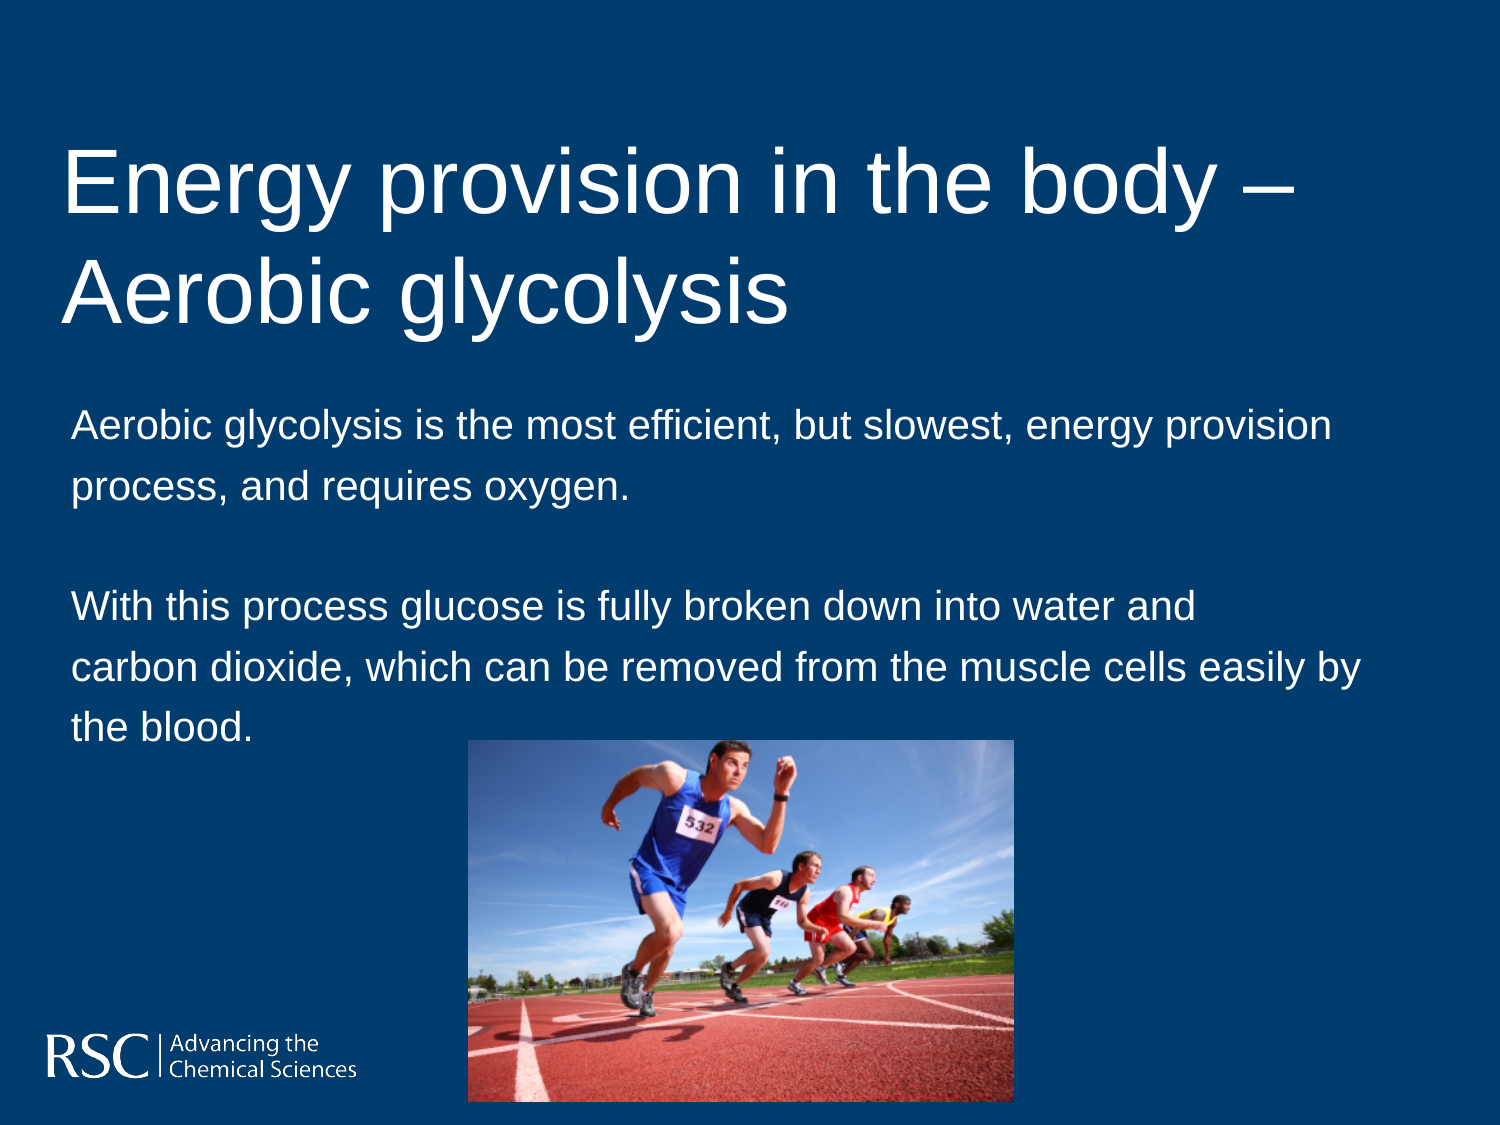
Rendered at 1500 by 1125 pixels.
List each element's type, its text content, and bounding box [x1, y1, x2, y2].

text_box Energy provision in the body – Aerobic glycolysis [46, 114, 1325, 349]
picture [42, 1028, 362, 1082]
picture [468, 740, 1014, 1102]
list Aerobic glycolysis is the most efficient, but slowest, energy provision process, and requires oxygen. With this process glucose is fully broken down into water and carbon dioxide, which can be removed from the muscle cells easily by the blood. [55, 269, 1438, 976]
